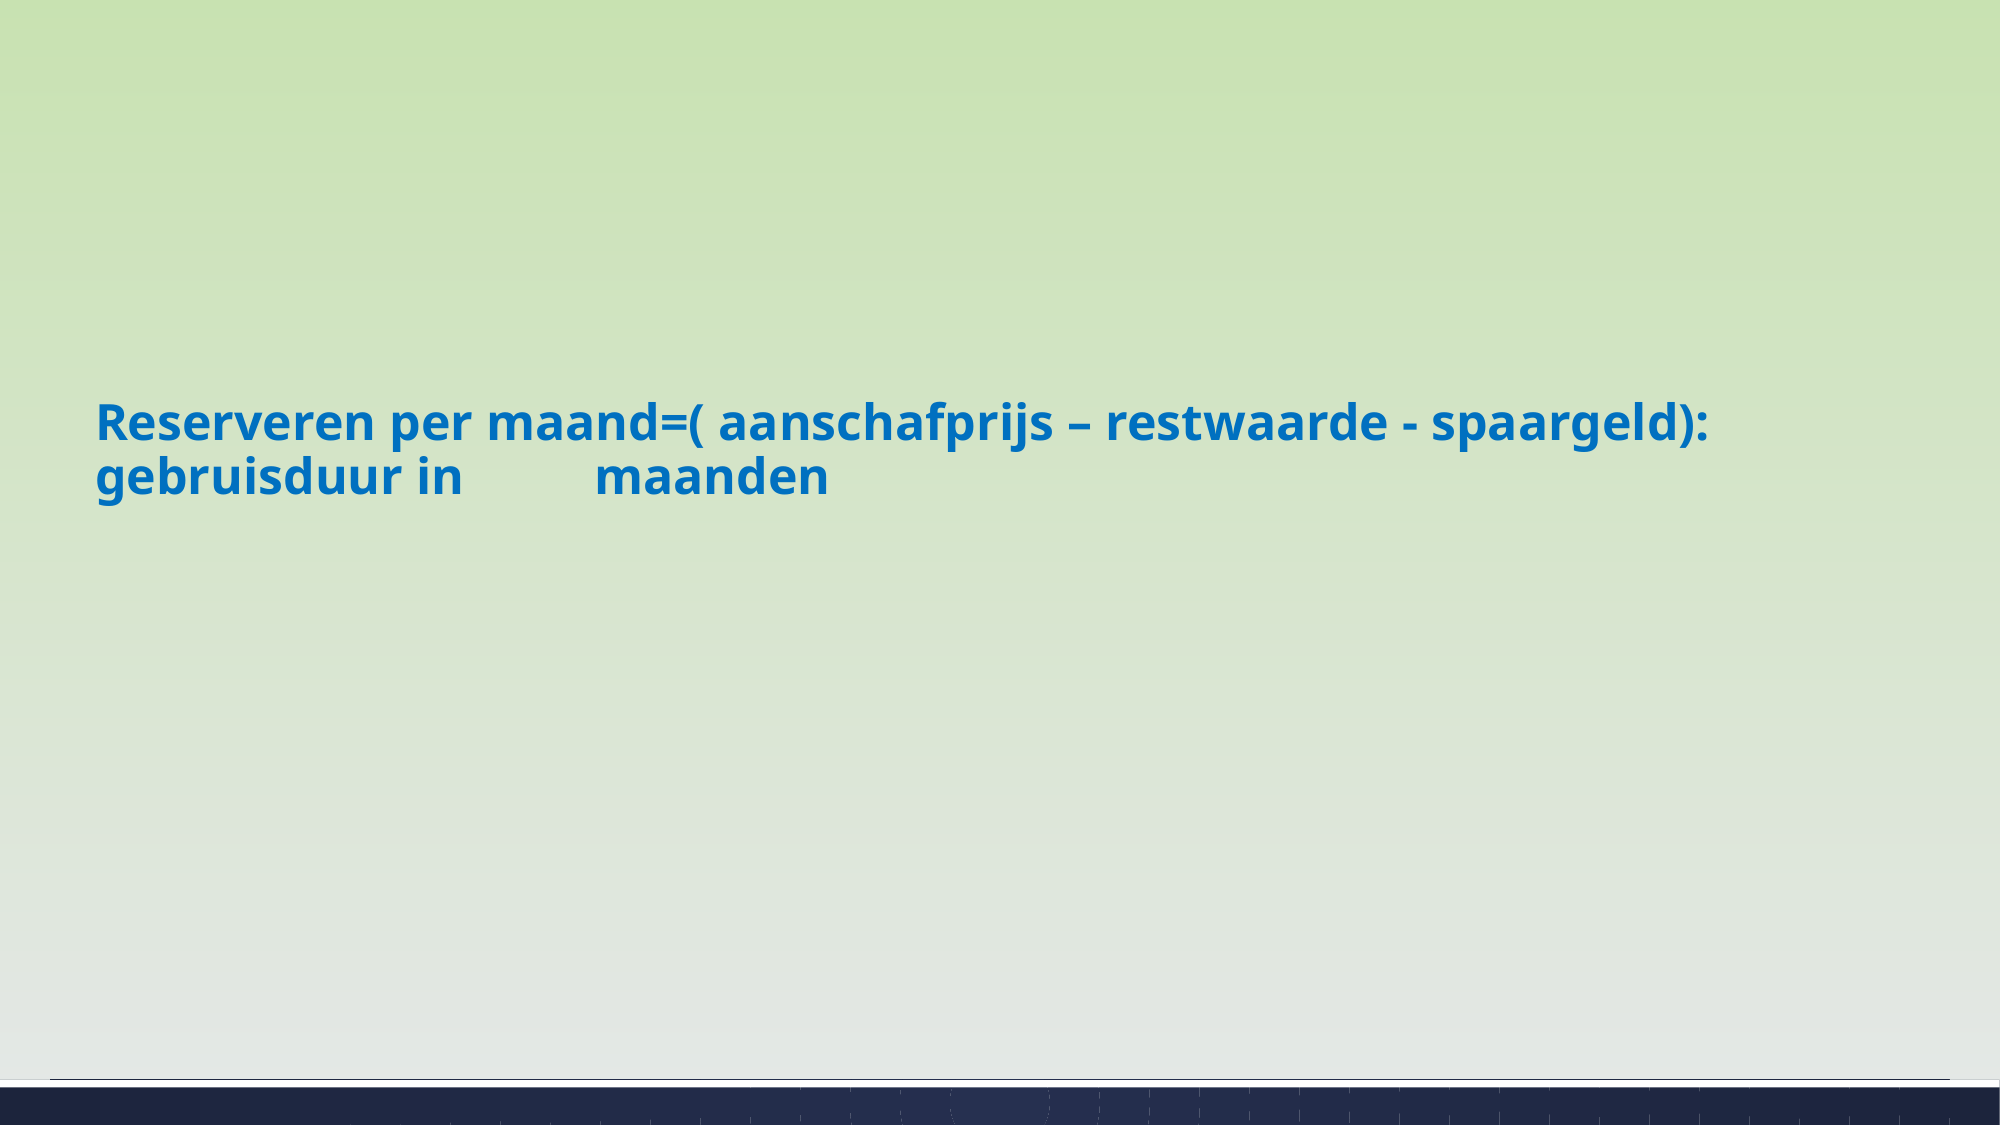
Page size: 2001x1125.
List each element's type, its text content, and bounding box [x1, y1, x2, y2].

list Reserveren per maand=( aanschafprijs – restwaarde - spaargeld): gebruisduur in maanden [72, 54, 1910, 990]
